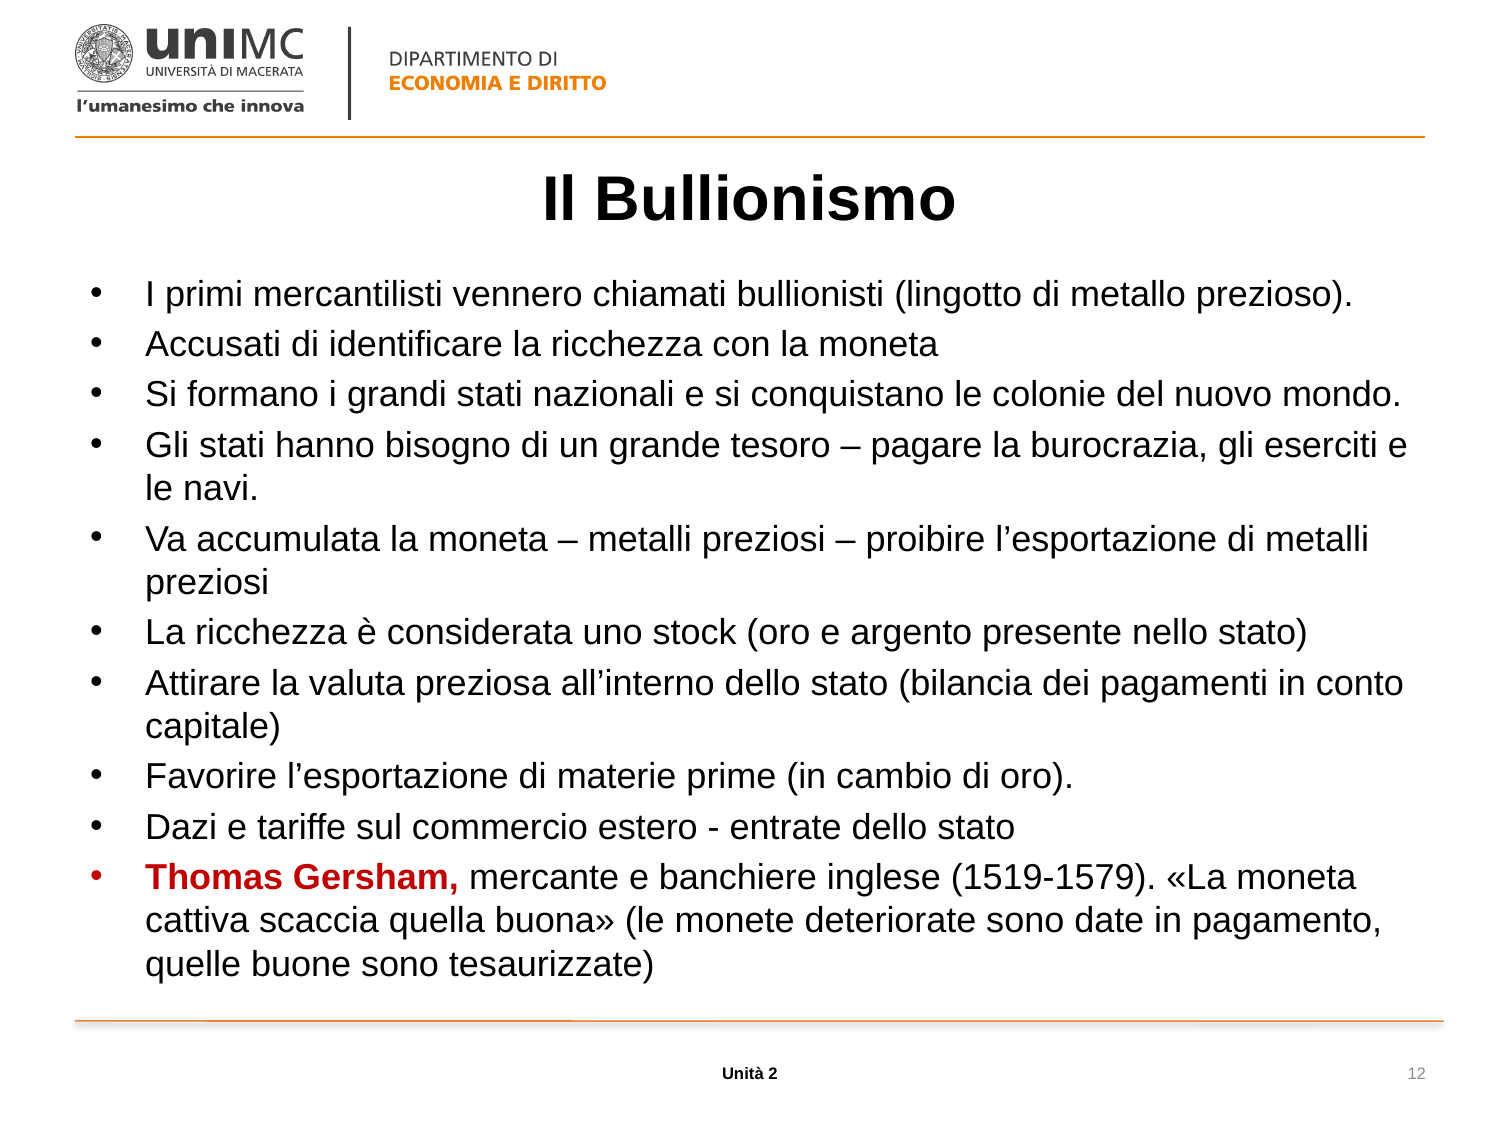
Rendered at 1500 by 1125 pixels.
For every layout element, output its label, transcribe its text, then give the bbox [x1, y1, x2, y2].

list I primi mercantilisti vennero chiamati bullionisti (lingotto di metallo prezioso). Accusati di identificare la ricchezza con la moneta Si formano i grandi stati nazionali e si conquistano le colonie del nuovo mondo. Gli stati hanno bisogno di un grande tesoro – pagare la burocrazia, gli eserciti e le navi. Va accumulata la moneta – metalli preziosi – proibire l’esportazione di metalli preziosi La ricchezza è considerata uno stock (oro e argento presente nello stato) Attirare la valuta preziosa all’interno dello stato (bilancia dei pagamenti in conto capitale) Favorire l’esportazione di materie prime (in cambio di oro). Dazi e tariffe sul commercio estero - entrate dello stato Thomas Gersham, mercante e banchiere inglese (1519-1579). «La moneta cattiva scaccia quella buona» (le monete deteriorate sono date in pagamento, quelle buone sono tesaurizzate) [75, 262, 1425, 1005]
footer Unità 2 [512, 1042, 988, 1103]
picture [75, 24, 1425, 138]
slide_number 12 [1091, 1042, 1442, 1103]
title Il Bullionismo [75, 149, 1425, 241]
